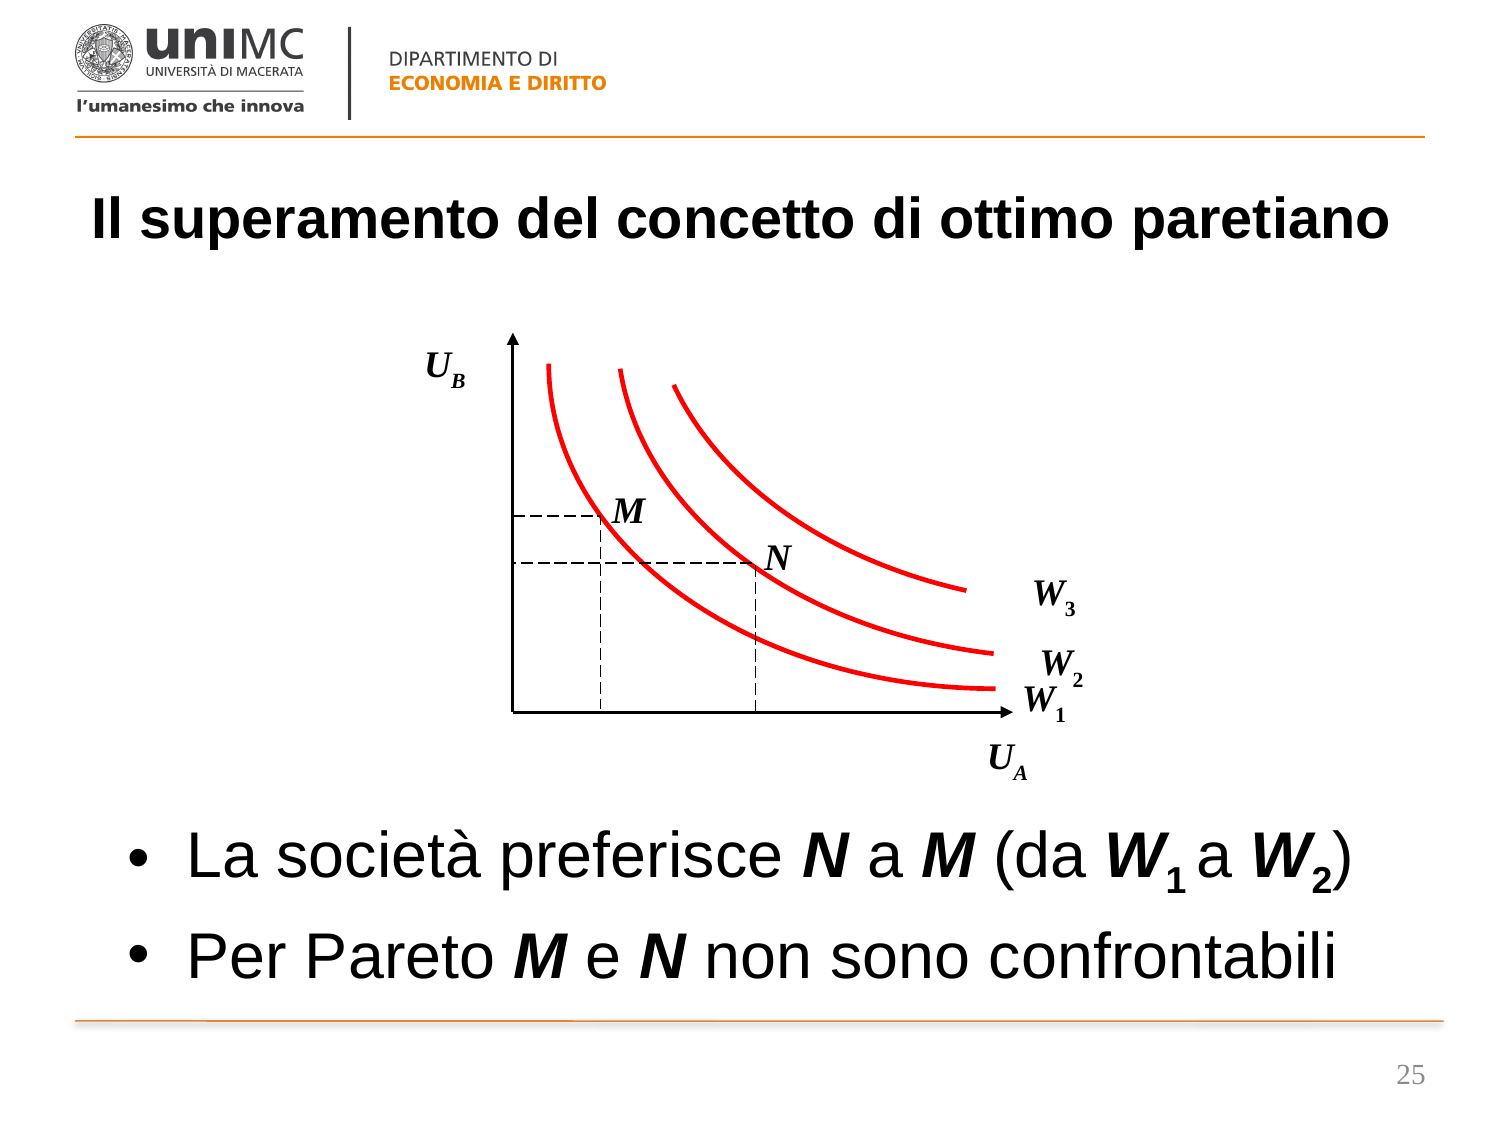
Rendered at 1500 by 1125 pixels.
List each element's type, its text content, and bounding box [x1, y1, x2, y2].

title Il superamento del concetto di ottimo paretiano [66, 169, 1417, 262]
picture [75, 24, 1425, 138]
list La società preferisce N a M (da W1 a W2) Per Pareto M e N non sono confrontabili [112, 805, 1388, 1009]
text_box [380, 279, 1120, 805]
slide_number 25 [1091, 1042, 1442, 1103]
